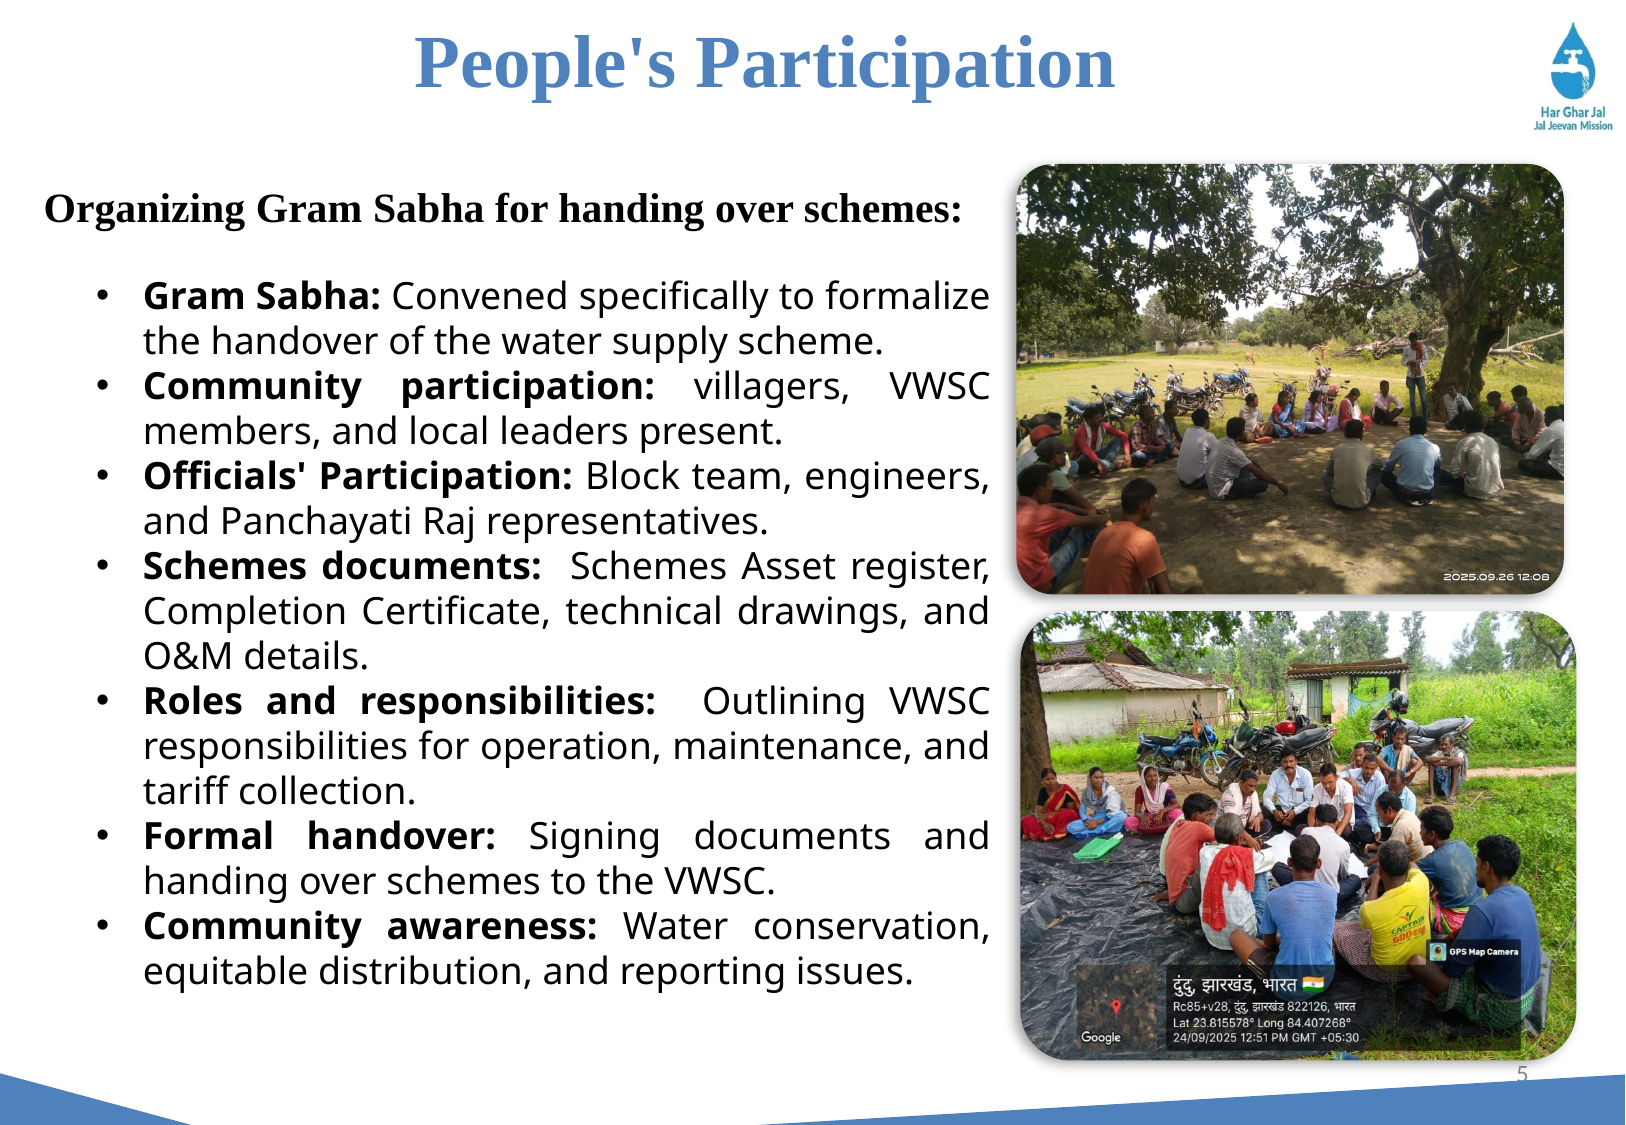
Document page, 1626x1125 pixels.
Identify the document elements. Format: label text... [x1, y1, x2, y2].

slide_number 5 [1164, 1069, 1544, 1101]
picture [1016, 163, 1565, 595]
text_box Organizing Gram Sabha for handing over schemes: [28, 178, 1006, 1103]
text_box [757, 1074, 1625, 1125]
text_box Gram Sabha: Convened specifically to formalize the handover of the water supply scheme. Community participation: villagers, VWSC members, and local leaders present. Officials' Participation: Block team, engineers, and Panchayati Raj representatives. Schemes documents: Schemes Asset register, Completion Certificate, technical drawings, and O&M details. Roles and responsibilities: Outlining VWSC responsibilities for operation, maintenance, and tariff collection. Formal handover: Signing documents and handing over schemes to the VWSC. Community awareness: Water conservation, equitable distribution, and reporting issues. [81, 265, 1006, 1000]
picture [1020, 610, 1577, 1061]
text_box [0, 1073, 192, 1125]
picture [1531, 16, 1615, 133]
text_box People's Participation [0, 0, 1532, 128]
